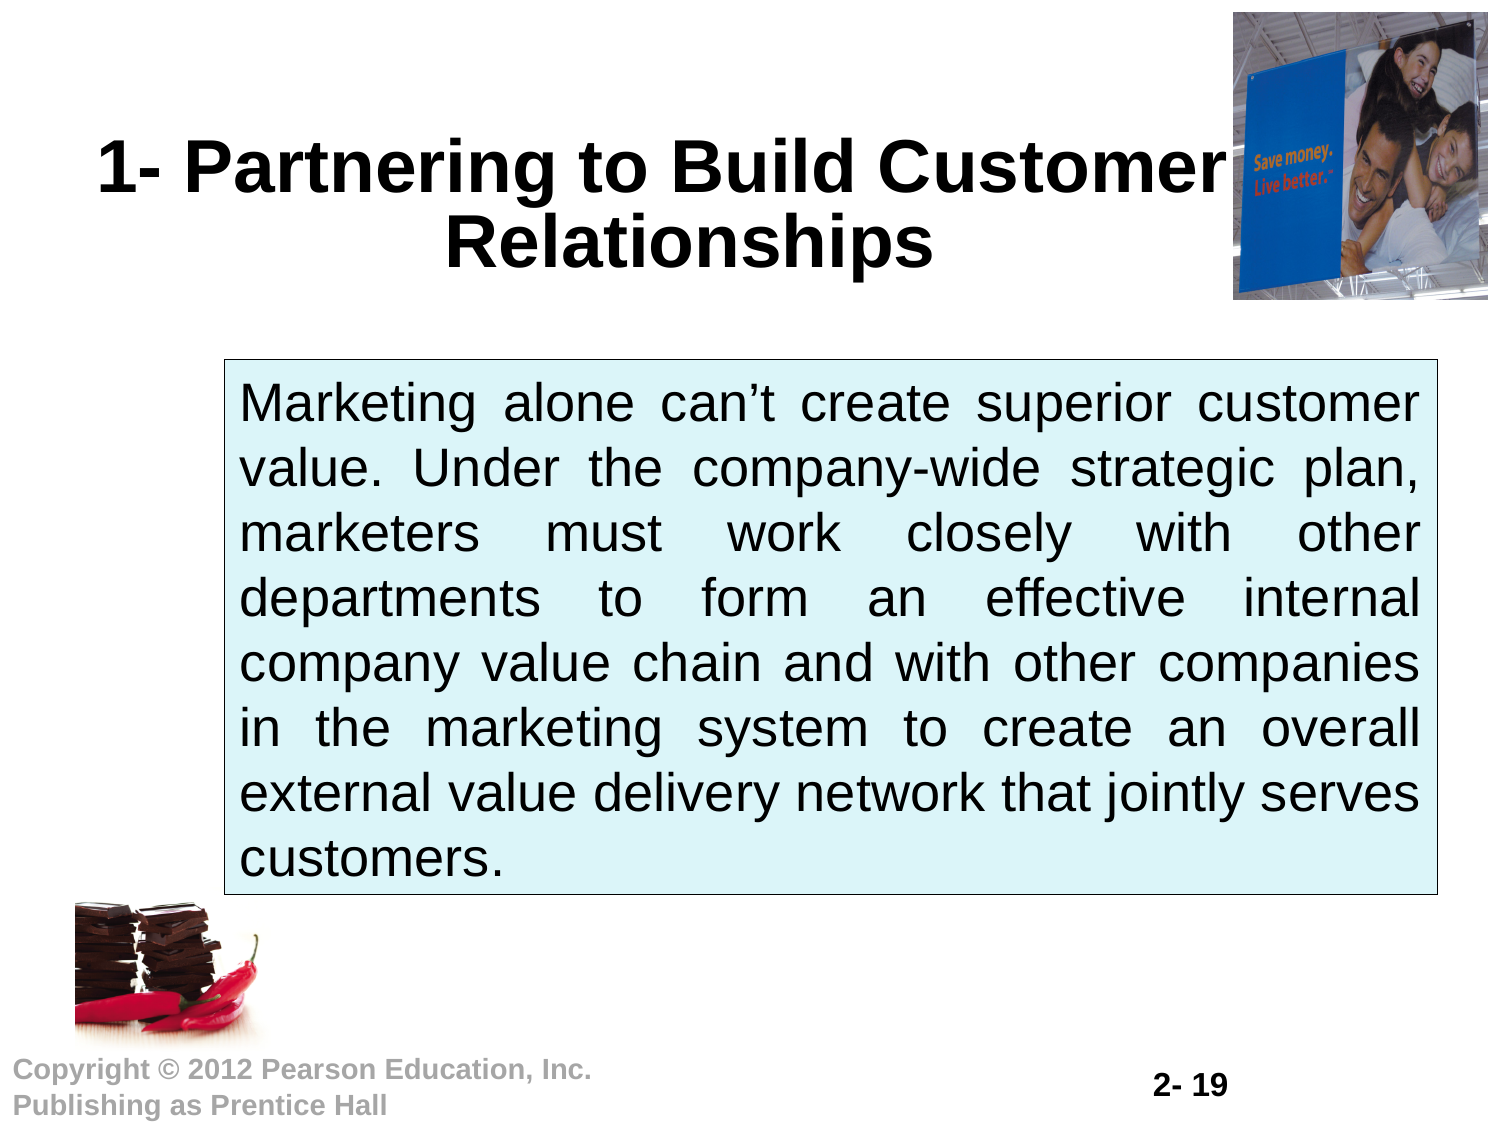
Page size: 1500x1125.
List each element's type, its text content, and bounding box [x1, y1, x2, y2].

list 1- Partnering to Build Customer Relationships [74, 124, 1227, 188]
text_box Marketing alone can’t create superior customer value. Under the company-wide strategic plan, marketers must work closely with other departments to form an effective internal company value chain and with other companies in the marketing system to create an overall external value delivery network that jointly serves customers. [224, 359, 1438, 895]
picture [1232, 12, 1488, 301]
picture [75, 887, 275, 1054]
